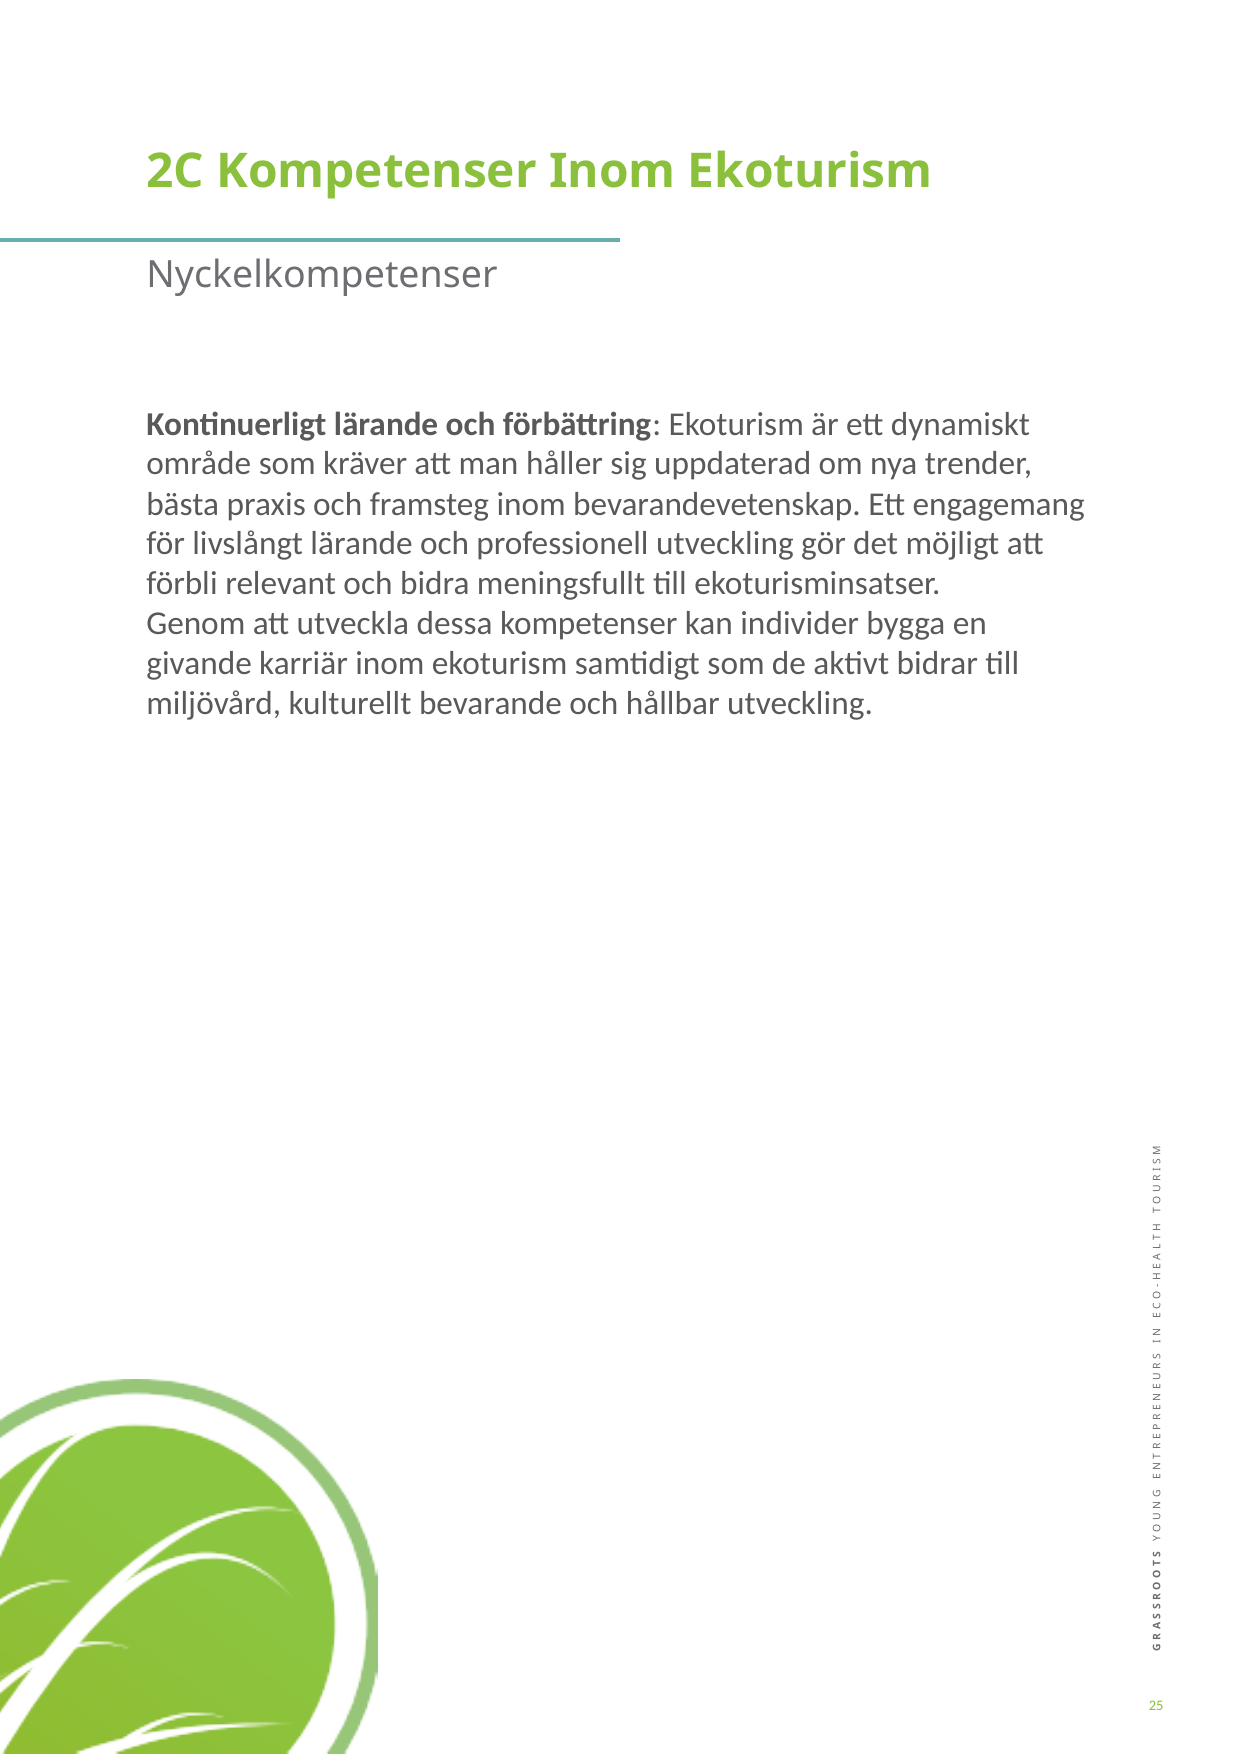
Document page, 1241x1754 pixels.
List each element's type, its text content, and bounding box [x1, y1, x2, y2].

list Nyckelkompetenser [131, 242, 1109, 371]
list 2C Kompetenser Inom Ekoturism [131, 132, 1109, 242]
slide_number 25 [1125, 1666, 1187, 1743]
list Kontinuerligt lärande och förbättring: Ekoturism är ett dynamiskt område som kräver att man håller sig uppdaterad om nya trender, bästa praxis och framsteg inom bevarandevetenskap. Ett engagemang för livslångt lärande och professionell utveckling gör det möjligt att förbli relevant och bidra meningsfullt till ekoturisminsatser. Genom att utveckla dessa kompetenser kan individer bygga en givande karriär inom ekoturism samtidigt som de aktivt bidrar till miljövård, kulturellt bevarande och hållbar utveckling. [131, 394, 1109, 1609]
